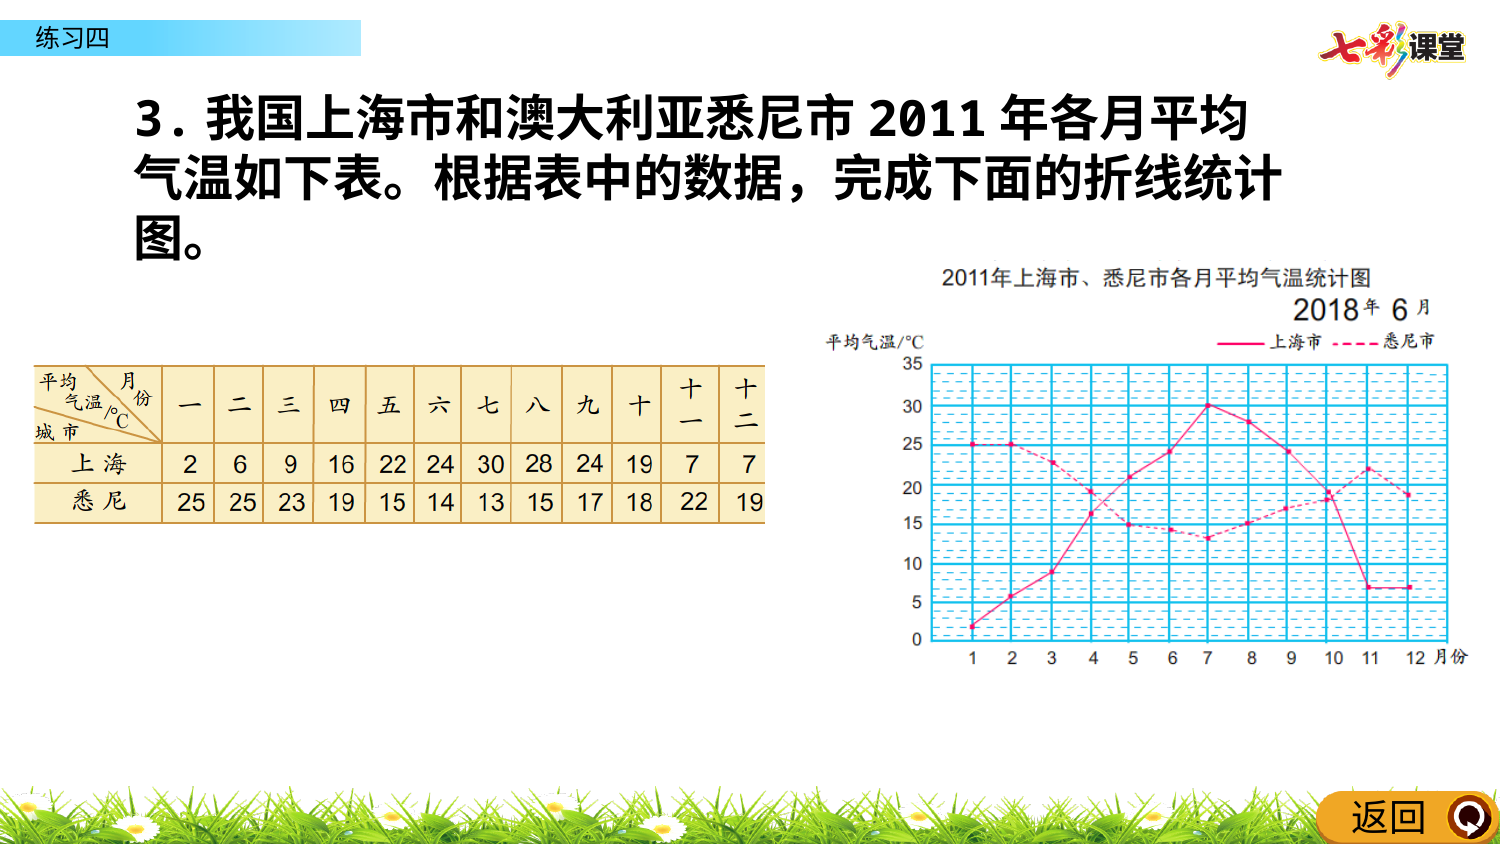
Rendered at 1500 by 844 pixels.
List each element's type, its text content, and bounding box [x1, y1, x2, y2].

text_box 3.我国上海市和澳大利亚悉尼市2011年各月平均气温如下表。根据表中的数据，完成下面的折线统计图。 [118, 79, 1311, 274]
picture [31, 257, 1495, 671]
picture [0, 786, 1500, 844]
picture [1316, 20, 1468, 80]
